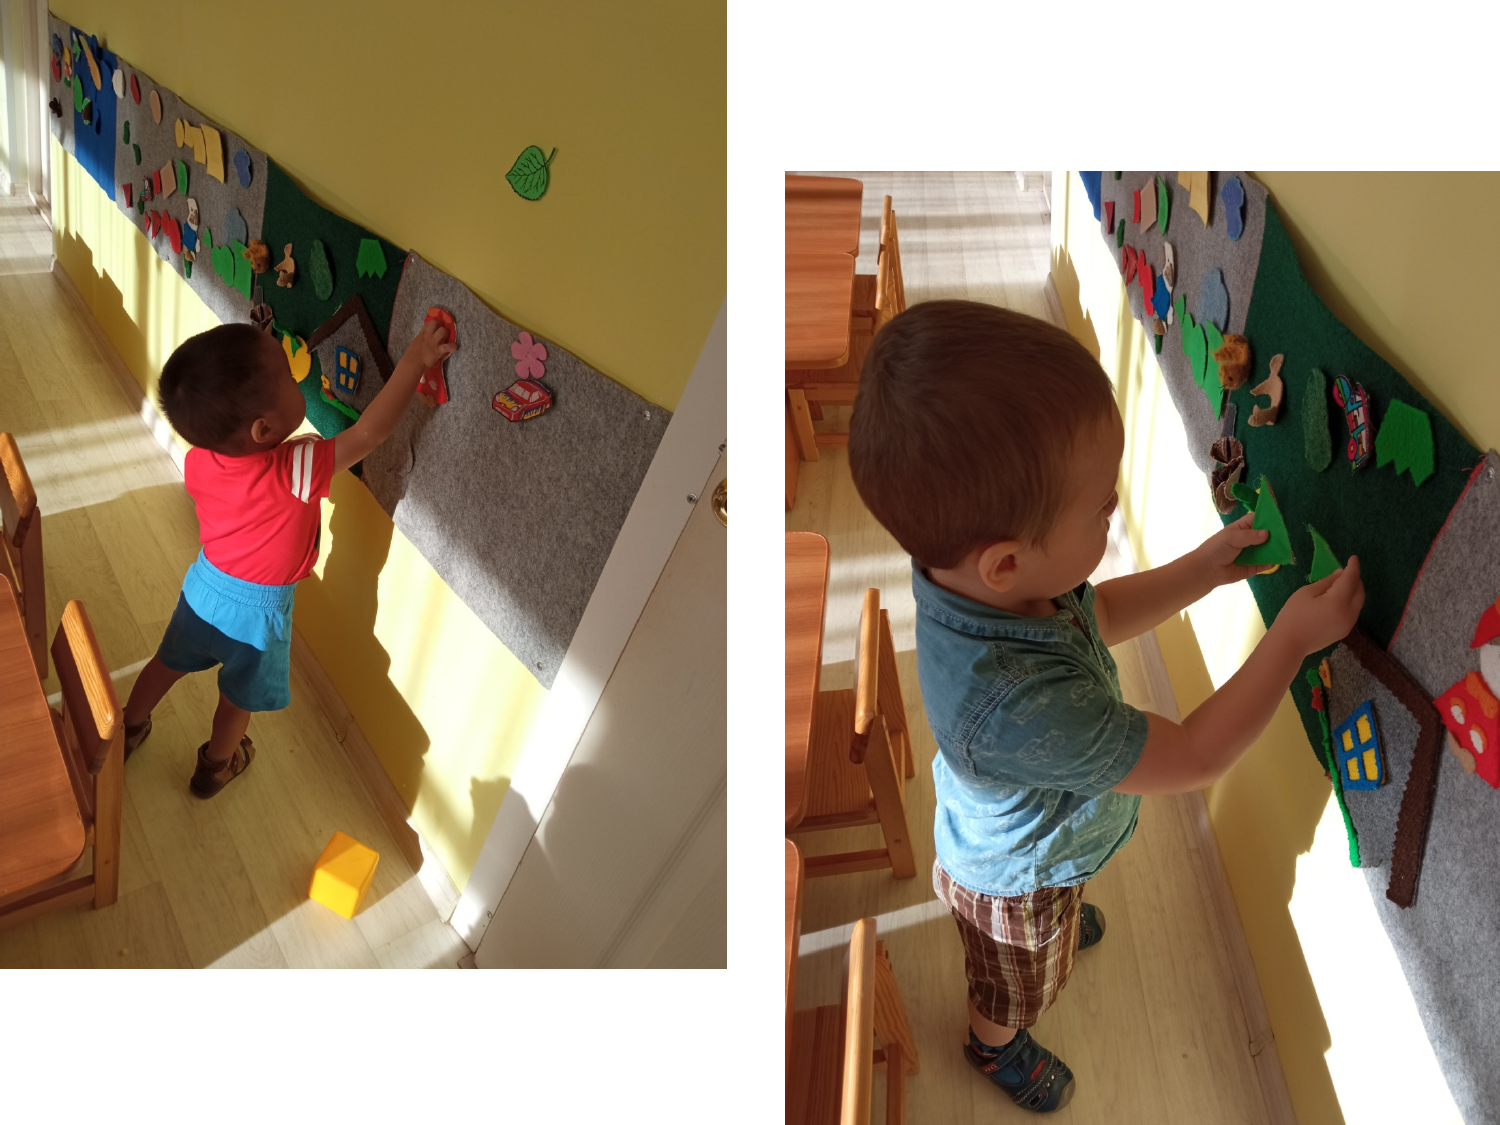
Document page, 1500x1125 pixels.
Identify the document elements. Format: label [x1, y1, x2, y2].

picture [784, 171, 1500, 1125]
list [0, 0, 727, 969]
